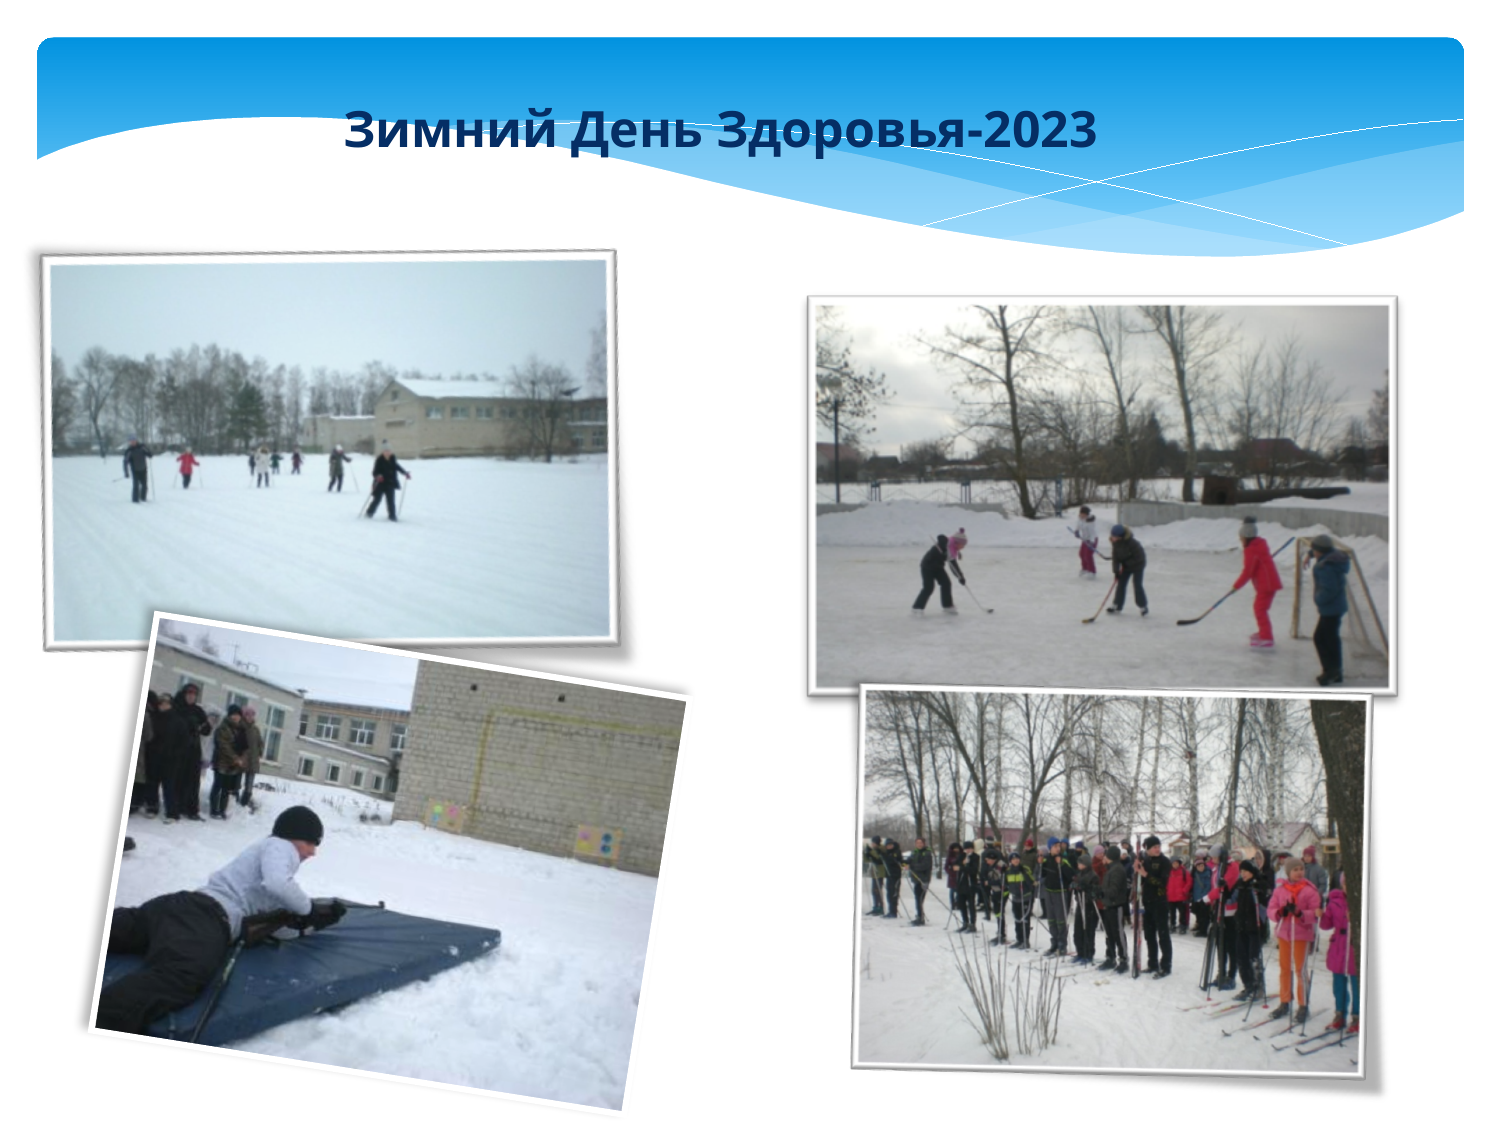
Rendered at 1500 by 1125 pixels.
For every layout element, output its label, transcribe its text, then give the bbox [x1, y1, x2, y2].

text_box Зимний День Здоровья-2023 [123, 89, 1317, 165]
picture [0, 167, 691, 1073]
picture [791, 284, 1425, 1125]
